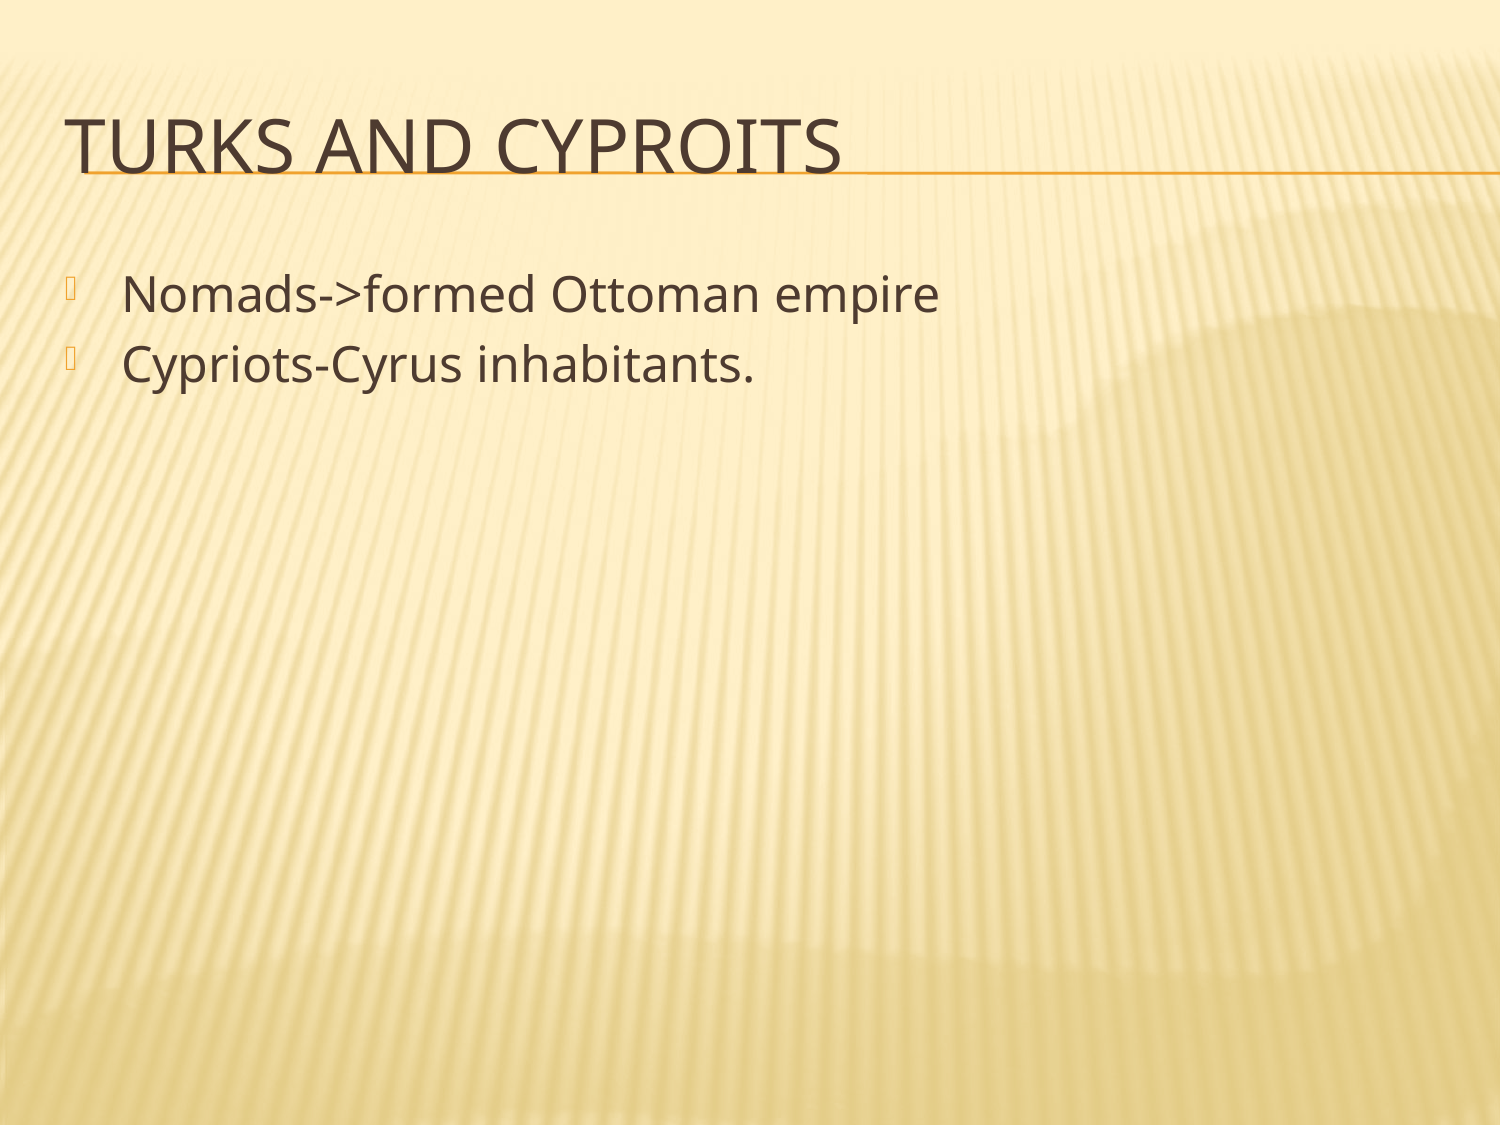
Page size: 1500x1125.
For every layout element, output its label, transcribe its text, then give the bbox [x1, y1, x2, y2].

list Nomads->formed Ottoman empire Cypriots-Cyrus inhabitants. [50, 254, 1475, 998]
title Turks and Cyproits [50, 75, 1475, 213]
